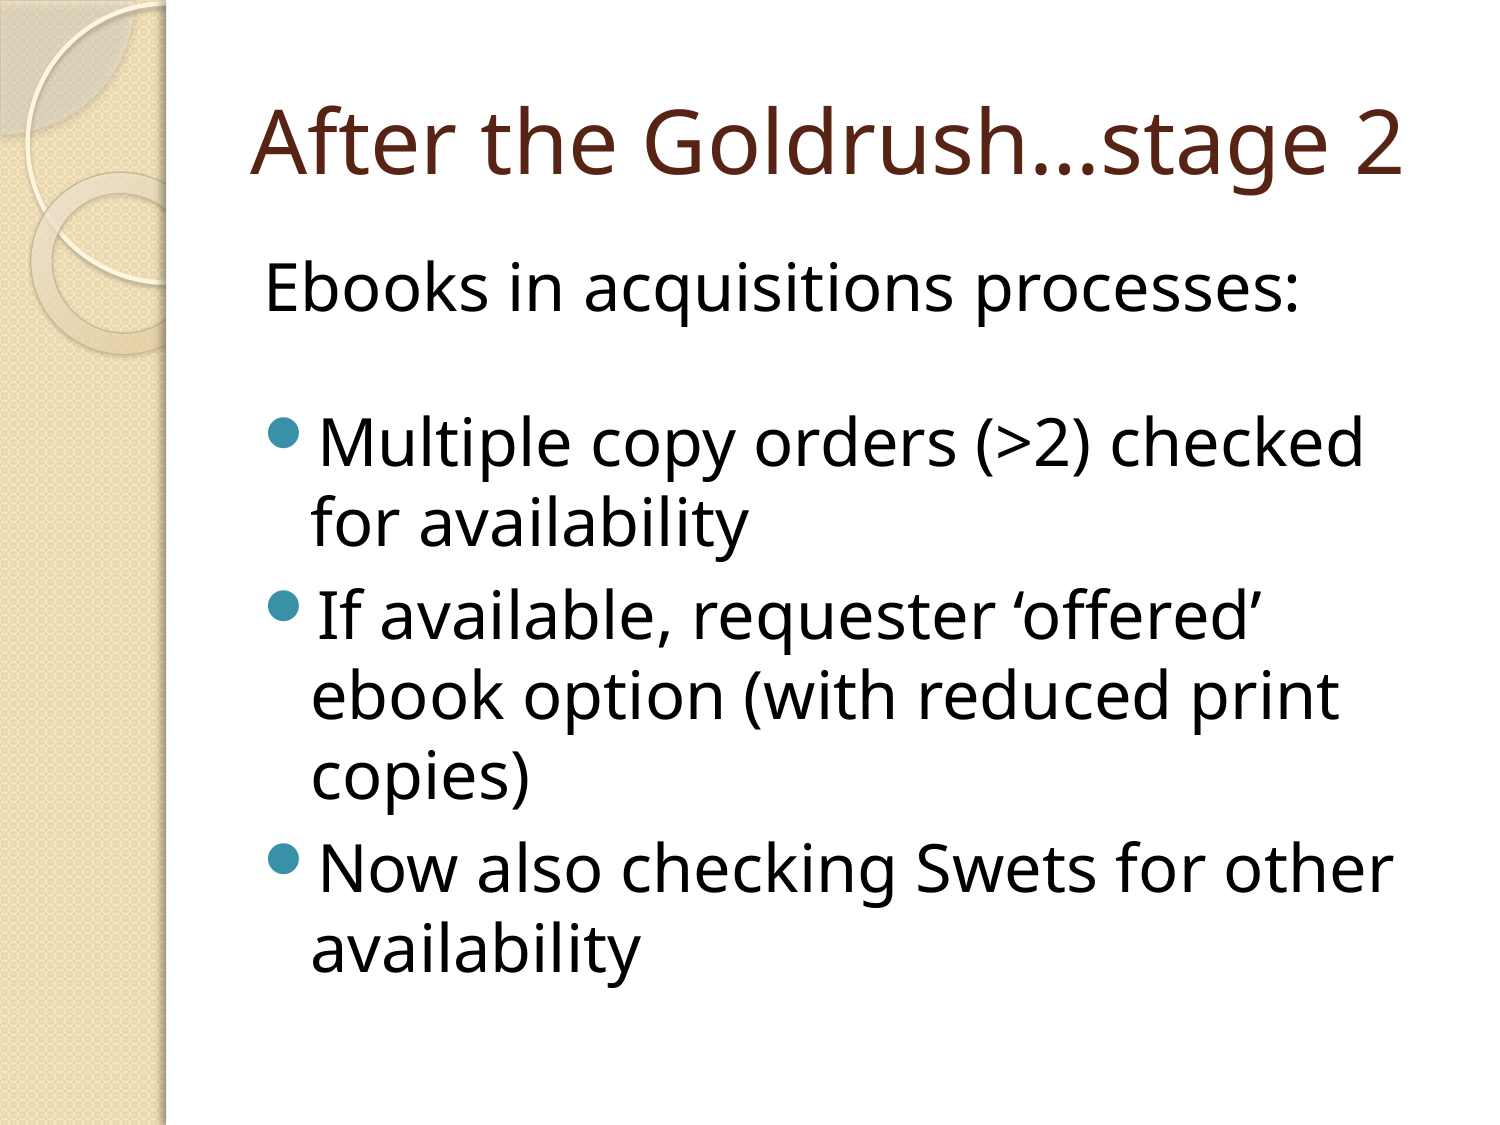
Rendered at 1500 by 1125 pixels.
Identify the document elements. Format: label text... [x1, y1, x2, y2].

list Ebooks in acquisitions processes: Multiple copy orders (>2) checked for availability If available, requester ‘offered’ ebook option (with reduced print copies) Now also checking Swets for other availability [235, 237, 1466, 1025]
title After the Goldrush…stage 2 [235, 45, 1466, 233]
